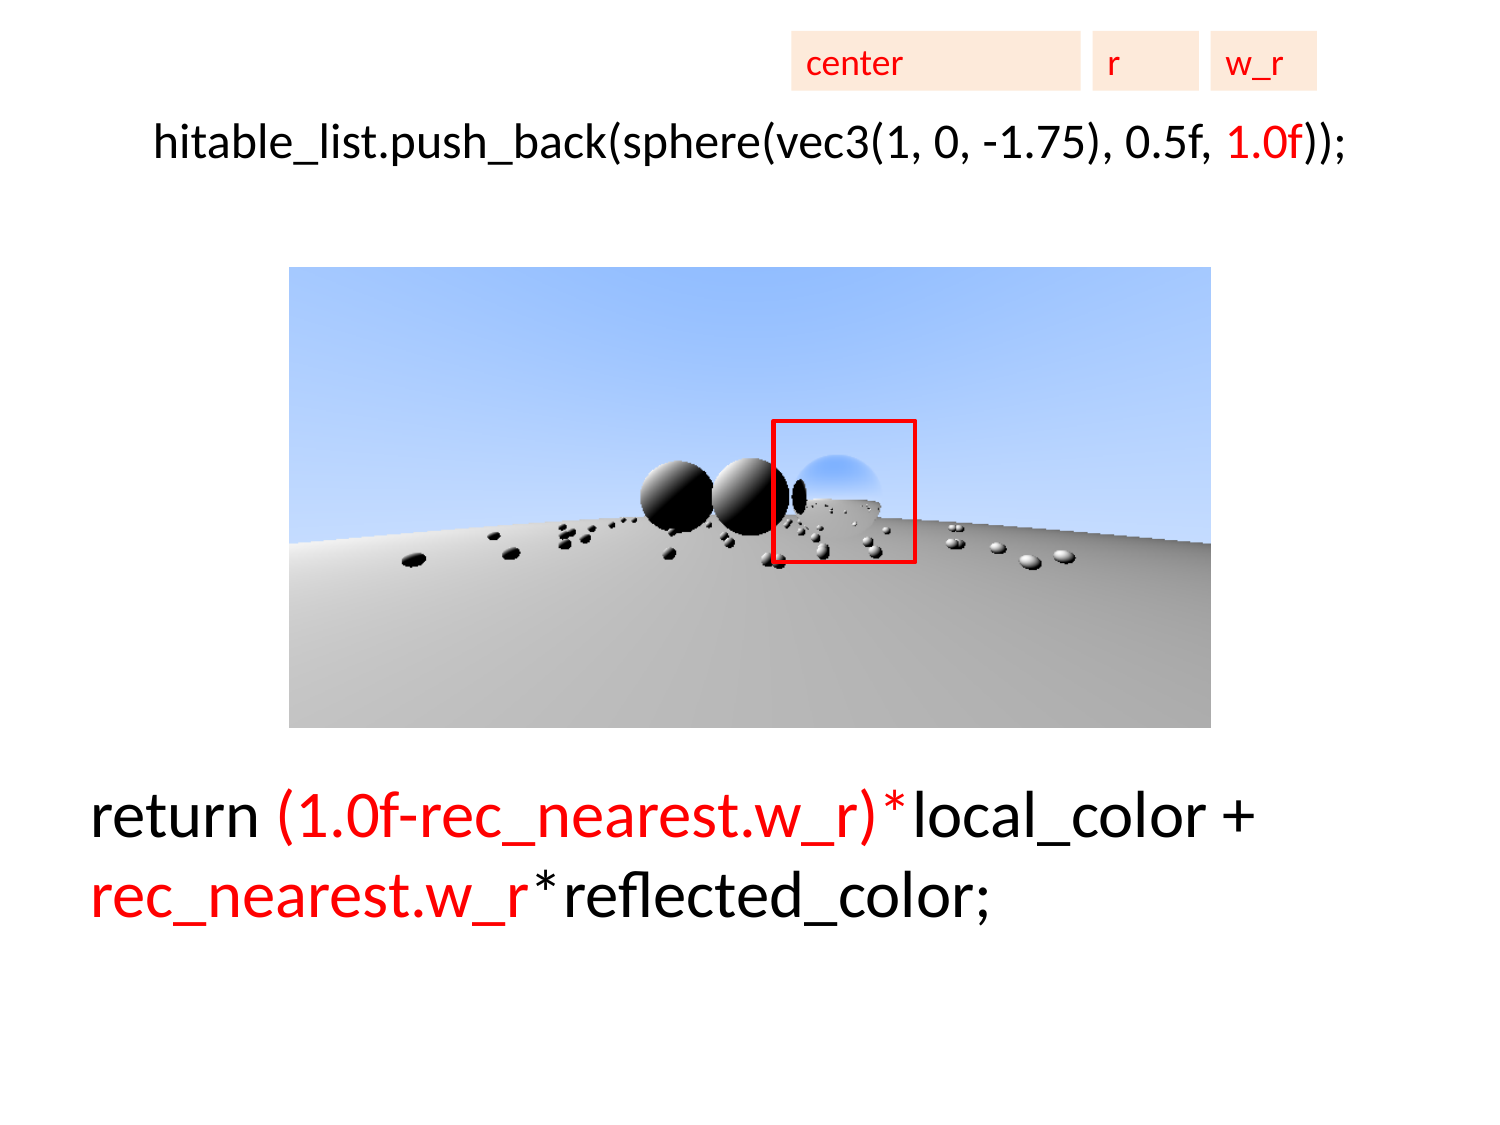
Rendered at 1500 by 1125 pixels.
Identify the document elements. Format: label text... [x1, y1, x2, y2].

list return (1.0f-rec_nearest.w_r)*local_color + rec_nearest.w_r*reflected_color; [75, 763, 1425, 1005]
text_box r [1092, 30, 1199, 91]
picture [289, 266, 1211, 728]
text_box center [791, 30, 1081, 91]
text_box w_r [1210, 30, 1317, 91]
title hitable_list.push_back(sphere(vec3(1, 0, -1.75), 0.5f, 1.0f)); [75, 45, 1425, 233]
